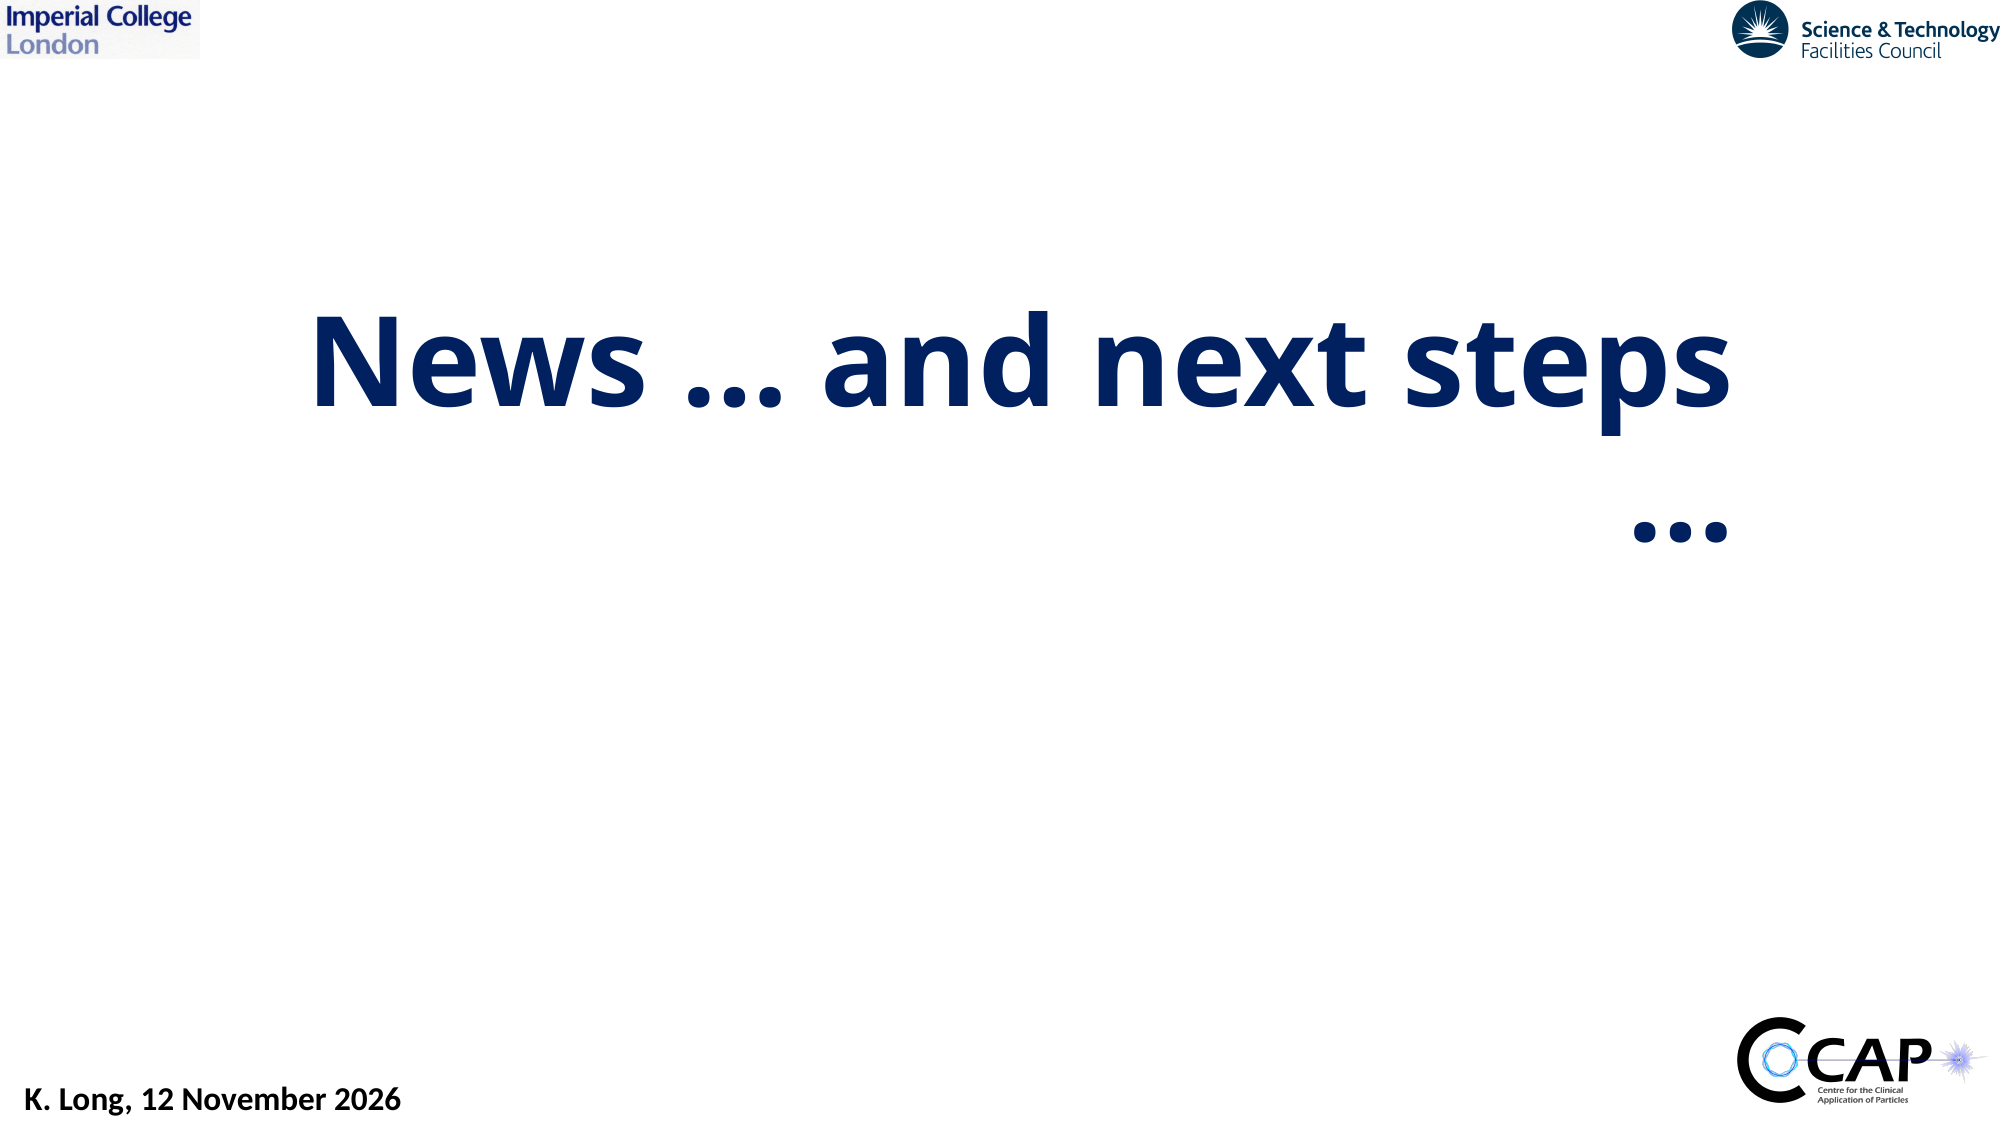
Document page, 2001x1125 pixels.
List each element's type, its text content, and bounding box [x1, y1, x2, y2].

picture [1731, 996, 2000, 1124]
title News … and next steps … [249, 184, 1750, 576]
picture [0, 0, 200, 59]
picture [1731, 0, 2000, 59]
